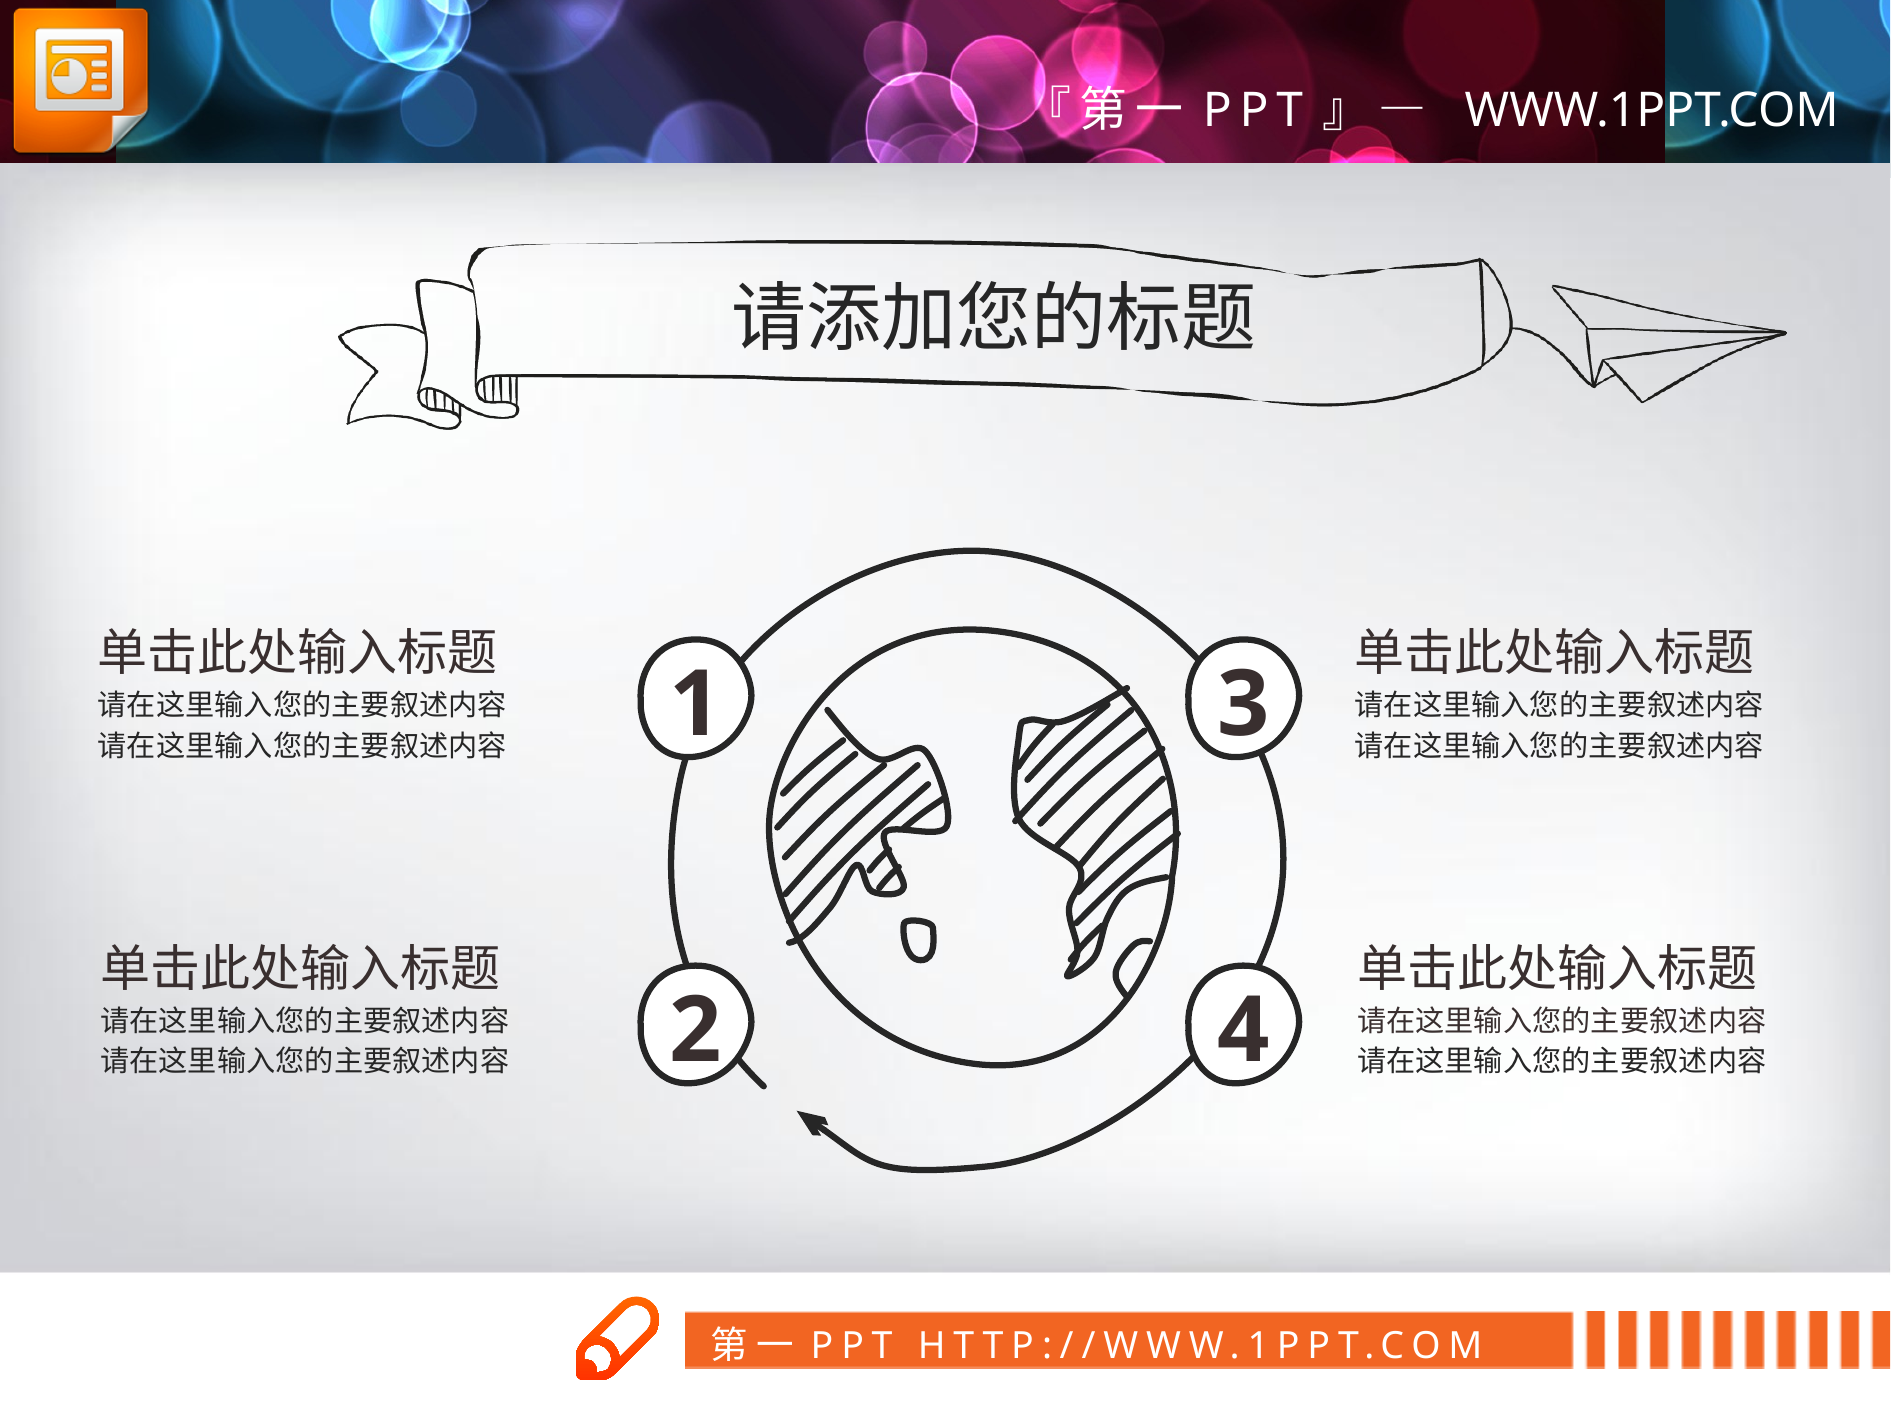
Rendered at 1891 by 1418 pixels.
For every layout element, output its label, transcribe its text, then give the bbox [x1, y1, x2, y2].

text_box [1195, 734, 1284, 992]
text_box [774, 550, 1165, 628]
text_box 单击此处输入标题 请在这里输入您的主要叙述内容 请在这里输入您的主要叙述内容 [1339, 612, 1780, 770]
text_box 单击此处输入标题 请在这里输入您的主要叙述内容 请在这里输入您的主要叙述内容 [82, 612, 523, 770]
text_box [763, 630, 1191, 1064]
text_box [670, 643, 1179, 1170]
picture [685, 1311, 1891, 1369]
text_box 4 [1195, 965, 1300, 1084]
text_box 2 [640, 965, 752, 1084]
picture [0, 0, 1891, 1275]
text_box 1 [640, 639, 752, 758]
text_box 单击此处输入标题 请在这里输入您的主要叙述内容 请在这里输入您的主要叙述内容 [85, 928, 526, 1086]
text_box 3 [1195, 639, 1300, 758]
text_box 单击此处输入标题 请在这里输入您的主要叙述内容 请在这里输入您的主要叙述内容 [1342, 928, 1783, 1086]
